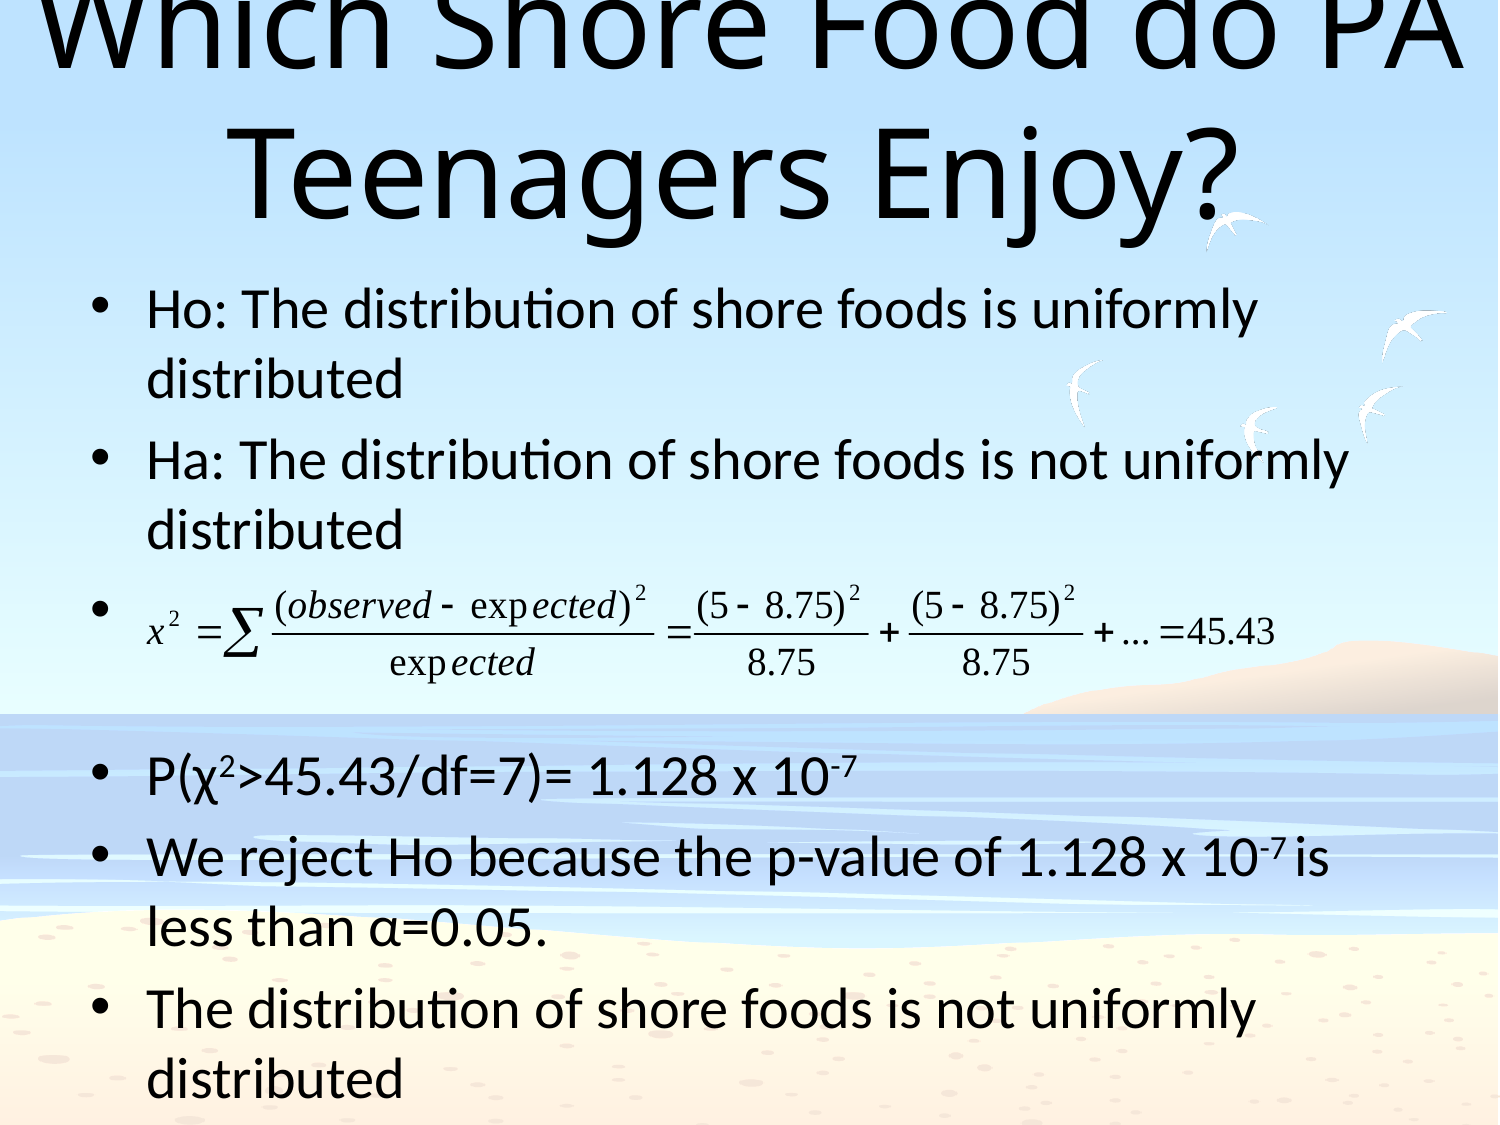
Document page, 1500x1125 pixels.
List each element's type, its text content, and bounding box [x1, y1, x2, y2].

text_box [138, 573, 1282, 695]
title Which Shore Food do PA Teenagers Enjoy? [0, 1, 1500, 188]
picture [1066, 212, 1447, 463]
list Ho: The distribution of shore foods is uniformly distributed Ha: The distribution of shore foods is not uniformly distributed P(χ2>45.43/df=7)= 1.128 x 10-7 We reject Ho because the p-value of 1.128 x 10-7 is less than α=0.05. The distribution of shore foods is not uniformly distributed [74, 262, 1426, 1125]
